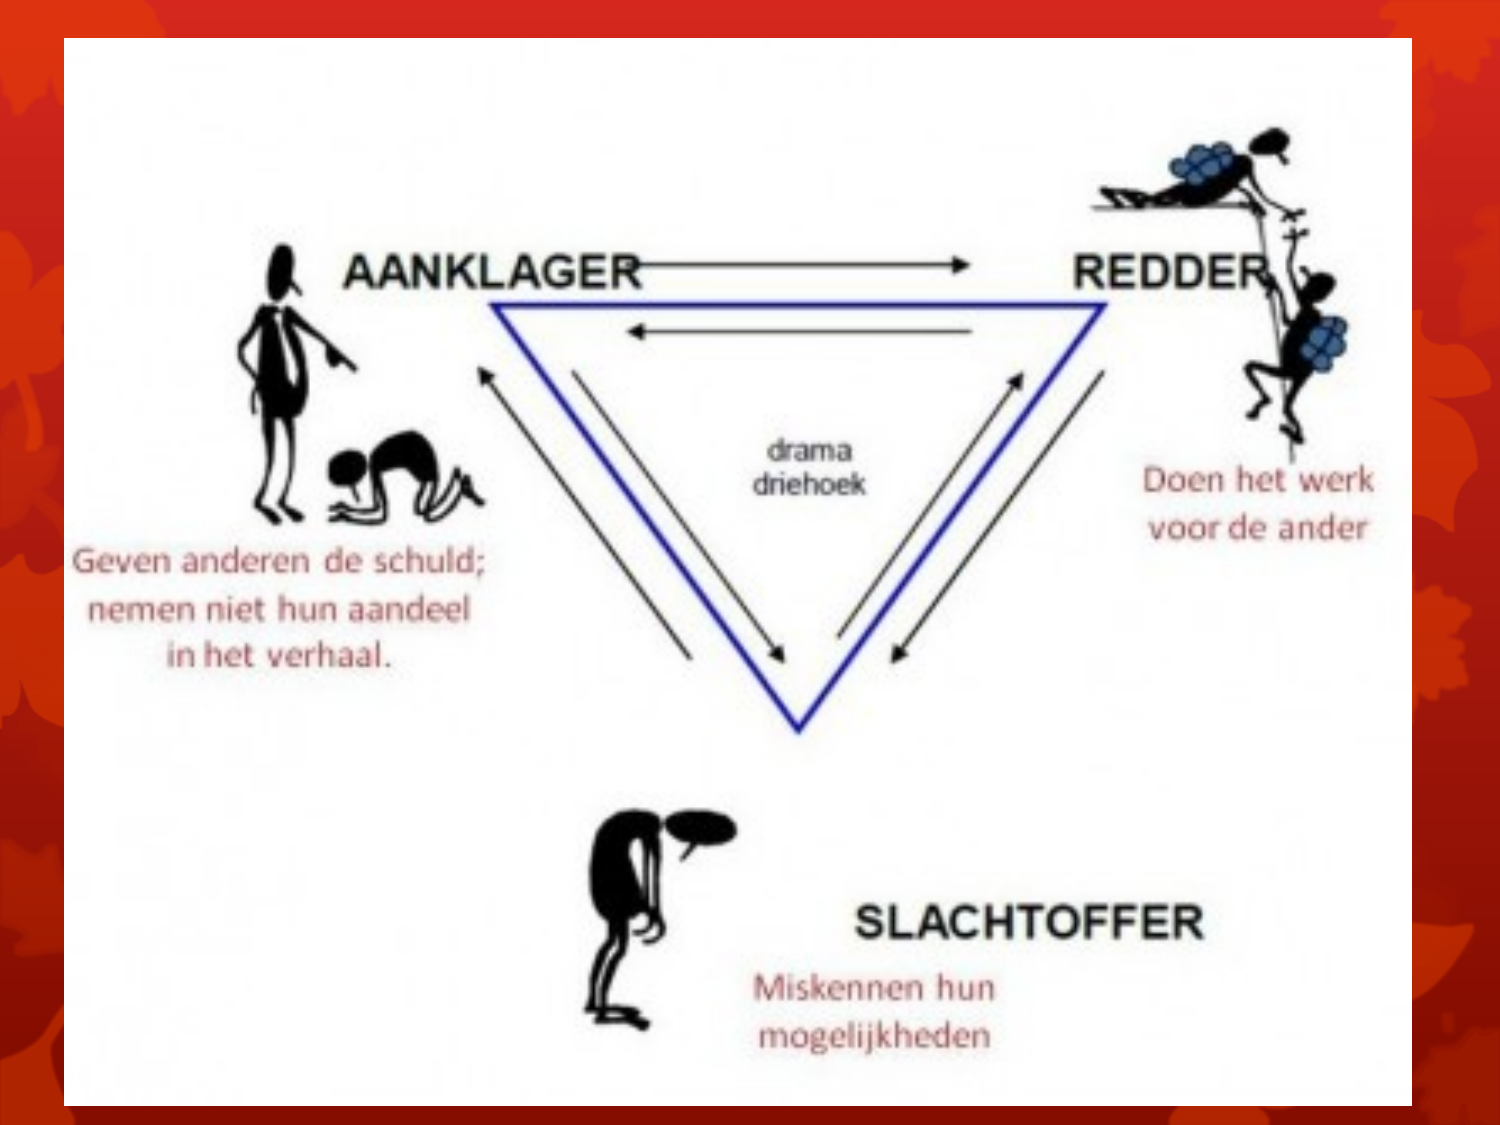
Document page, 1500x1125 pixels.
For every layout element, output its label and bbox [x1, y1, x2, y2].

picture [64, 37, 1413, 1106]
